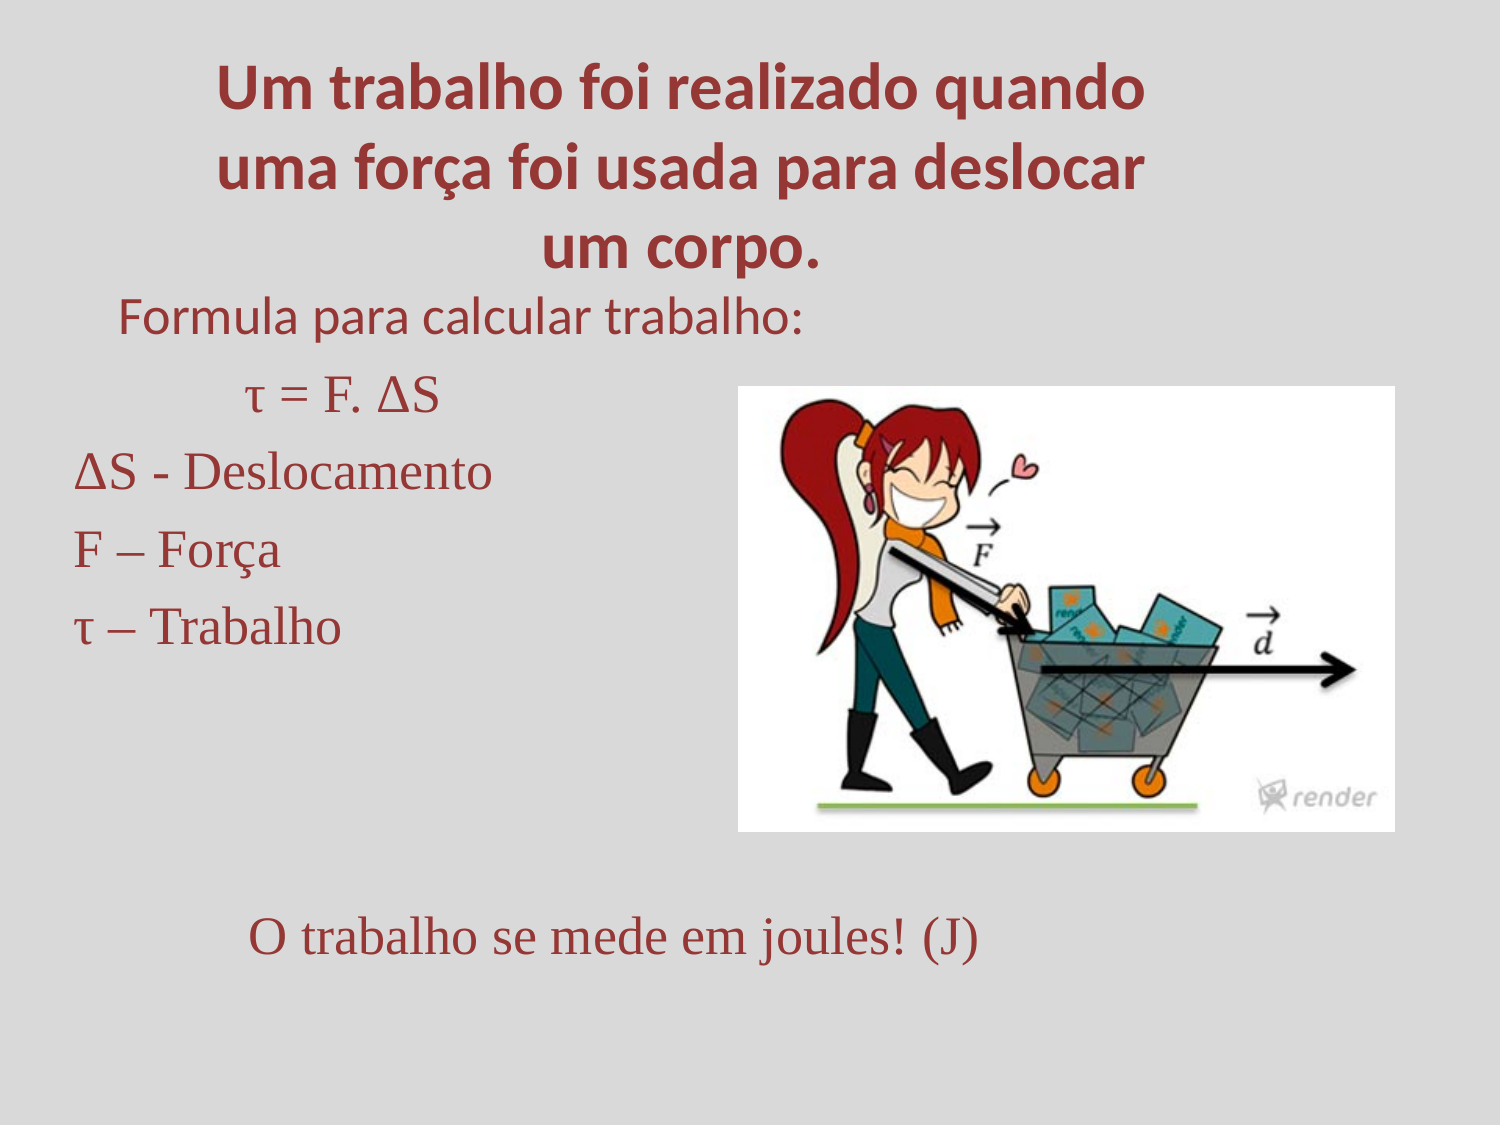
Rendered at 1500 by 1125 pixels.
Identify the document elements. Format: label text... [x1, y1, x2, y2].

text_box Um trabalho foi realizado quando uma força foi usada para deslocar um corpo. [187, 35, 1177, 290]
text_box Formula para calcular trabalho: τ = F. ΔS ΔS - Deslocamento F – Força τ – Trabalho O trabalho se mede em joules! (J) [58, 273, 1421, 1067]
picture [738, 386, 1395, 833]
